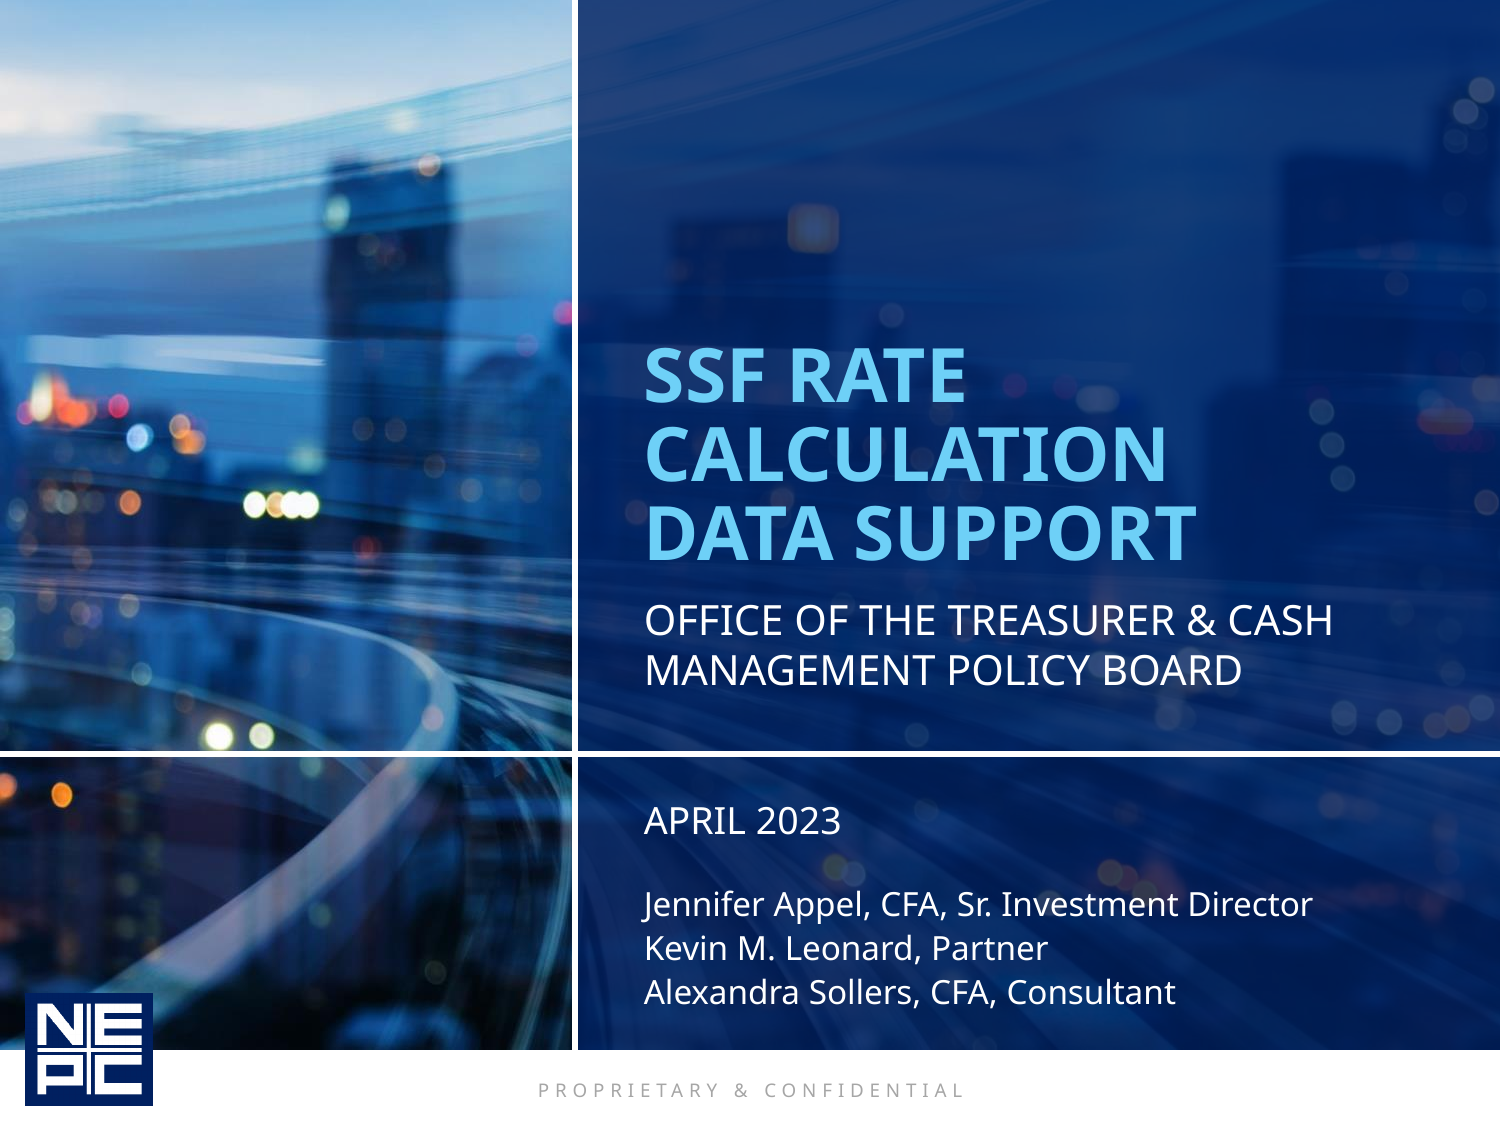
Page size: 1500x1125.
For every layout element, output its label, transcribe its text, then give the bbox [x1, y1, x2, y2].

list SSF Rate Calculation Data Support [643, 277, 1448, 584]
picture [0, 757, 572, 1106]
list OFFICE OF THE TREASURER & CASH MANAGEMENT POLICY BOARD [643, 586, 1413, 741]
list Jennifer Appel, CFA, Sr. Investment Director Kevin M. Leonard, Partner Alexandra Sollers, CFA, Consultant [643, 875, 1413, 1050]
picture [0, 0, 572, 751]
list APRIL 2023 [643, 789, 1413, 848]
